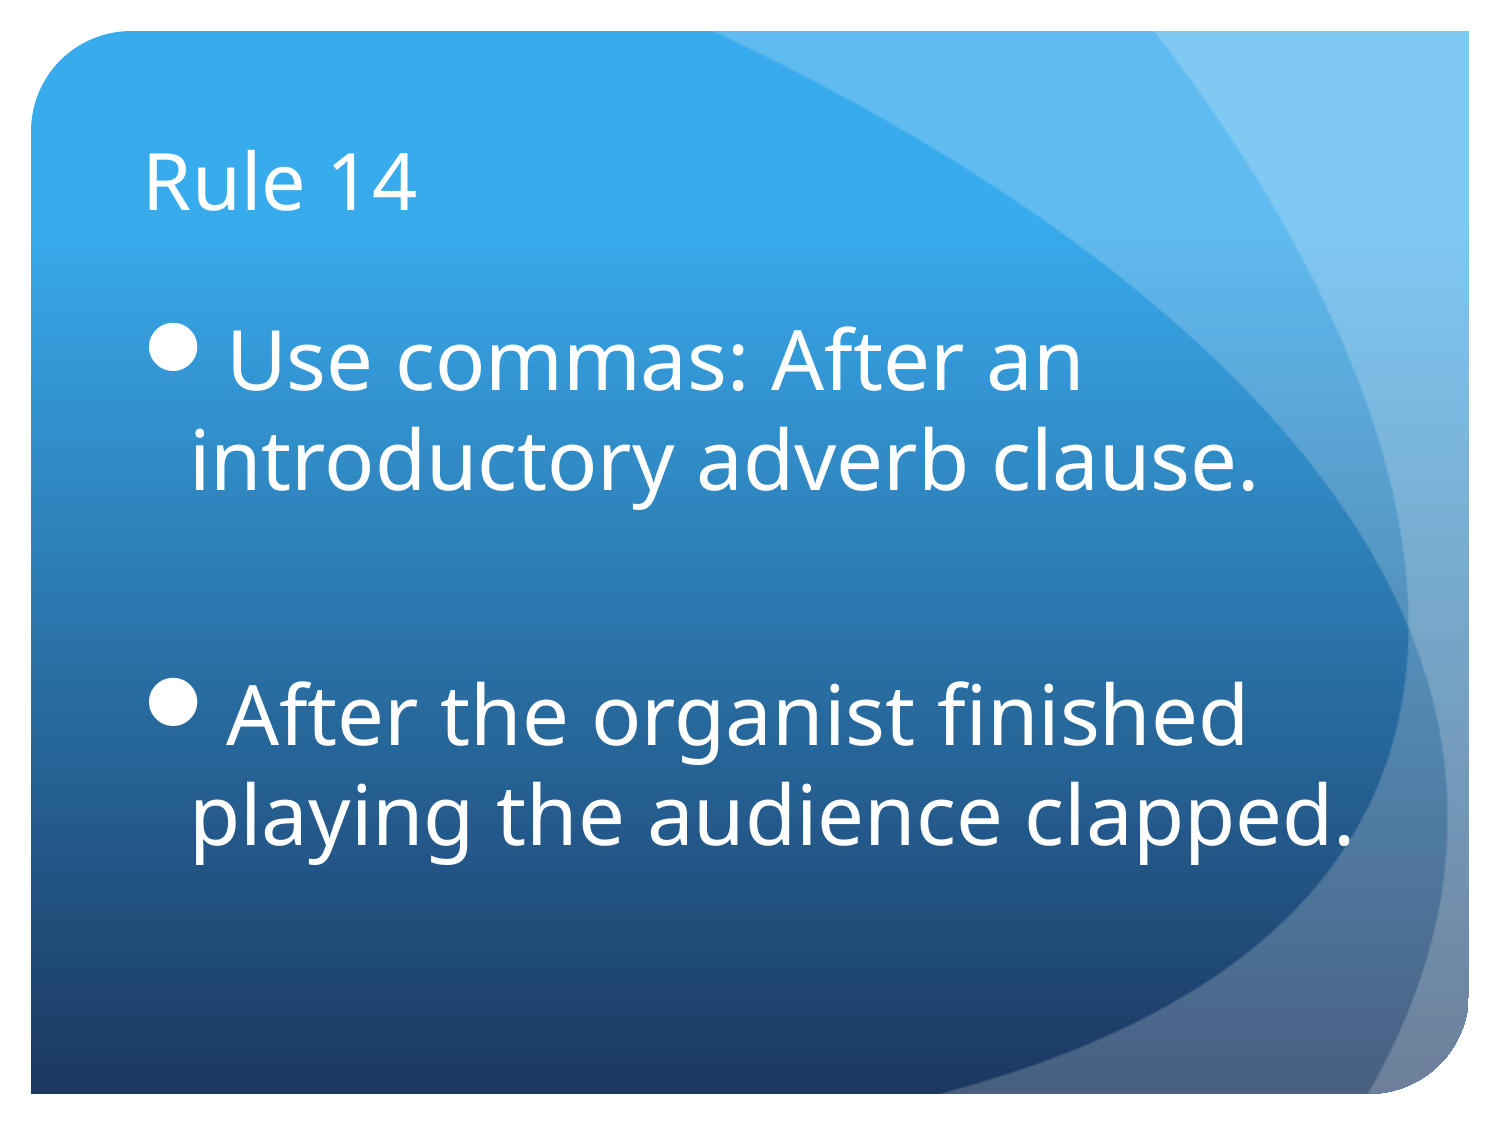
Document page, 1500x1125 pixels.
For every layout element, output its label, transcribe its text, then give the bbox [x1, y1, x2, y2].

list After the organist finished playing the audience clapped. [127, 654, 1373, 993]
list Use commas: After an introductory adverb clause. [127, 299, 1373, 638]
title Rule 14 [127, 62, 1372, 234]
picture [24, 30, 1473, 1094]
